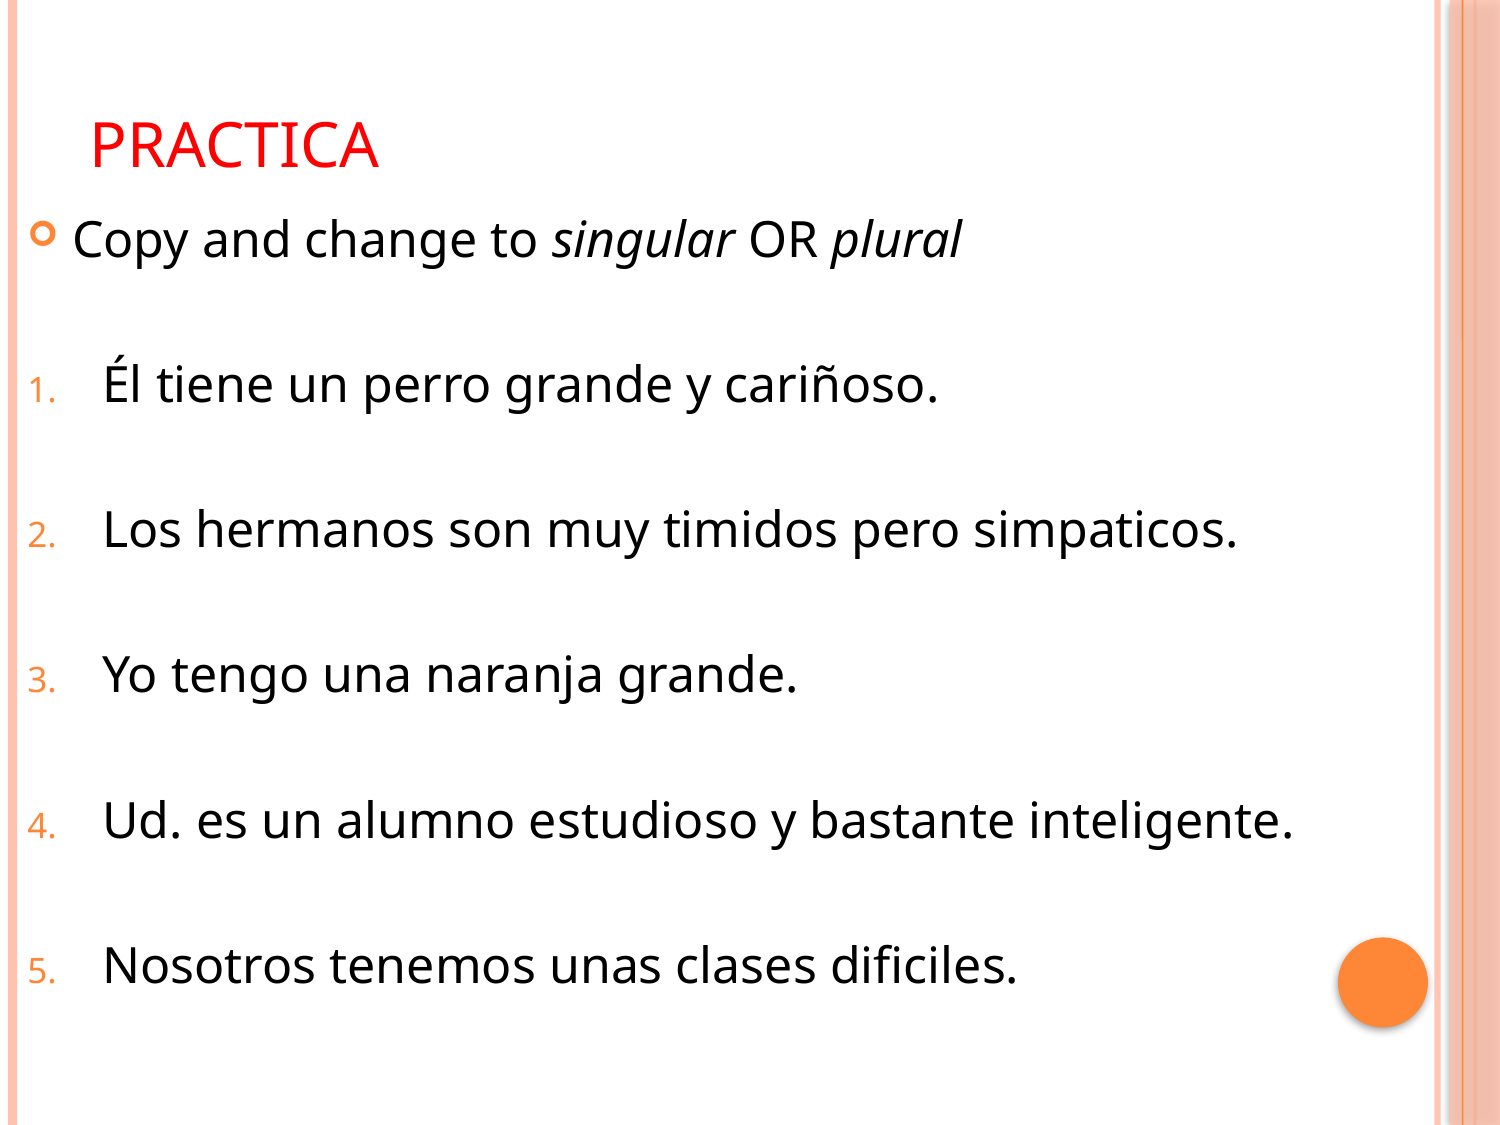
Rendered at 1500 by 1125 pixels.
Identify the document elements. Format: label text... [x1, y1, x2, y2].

title PRACTICA [75, 0, 1300, 188]
list Copy and change to singular OR plural Él tiene un perro grande y cariñoso. Los hermanos son muy timidos pero simpaticos. Yo tengo una naranja grande. Ud. es un alumno estudioso y bastante inteligente. Nosotros tenemos unas clases dificiles. [12, 200, 1338, 1075]
